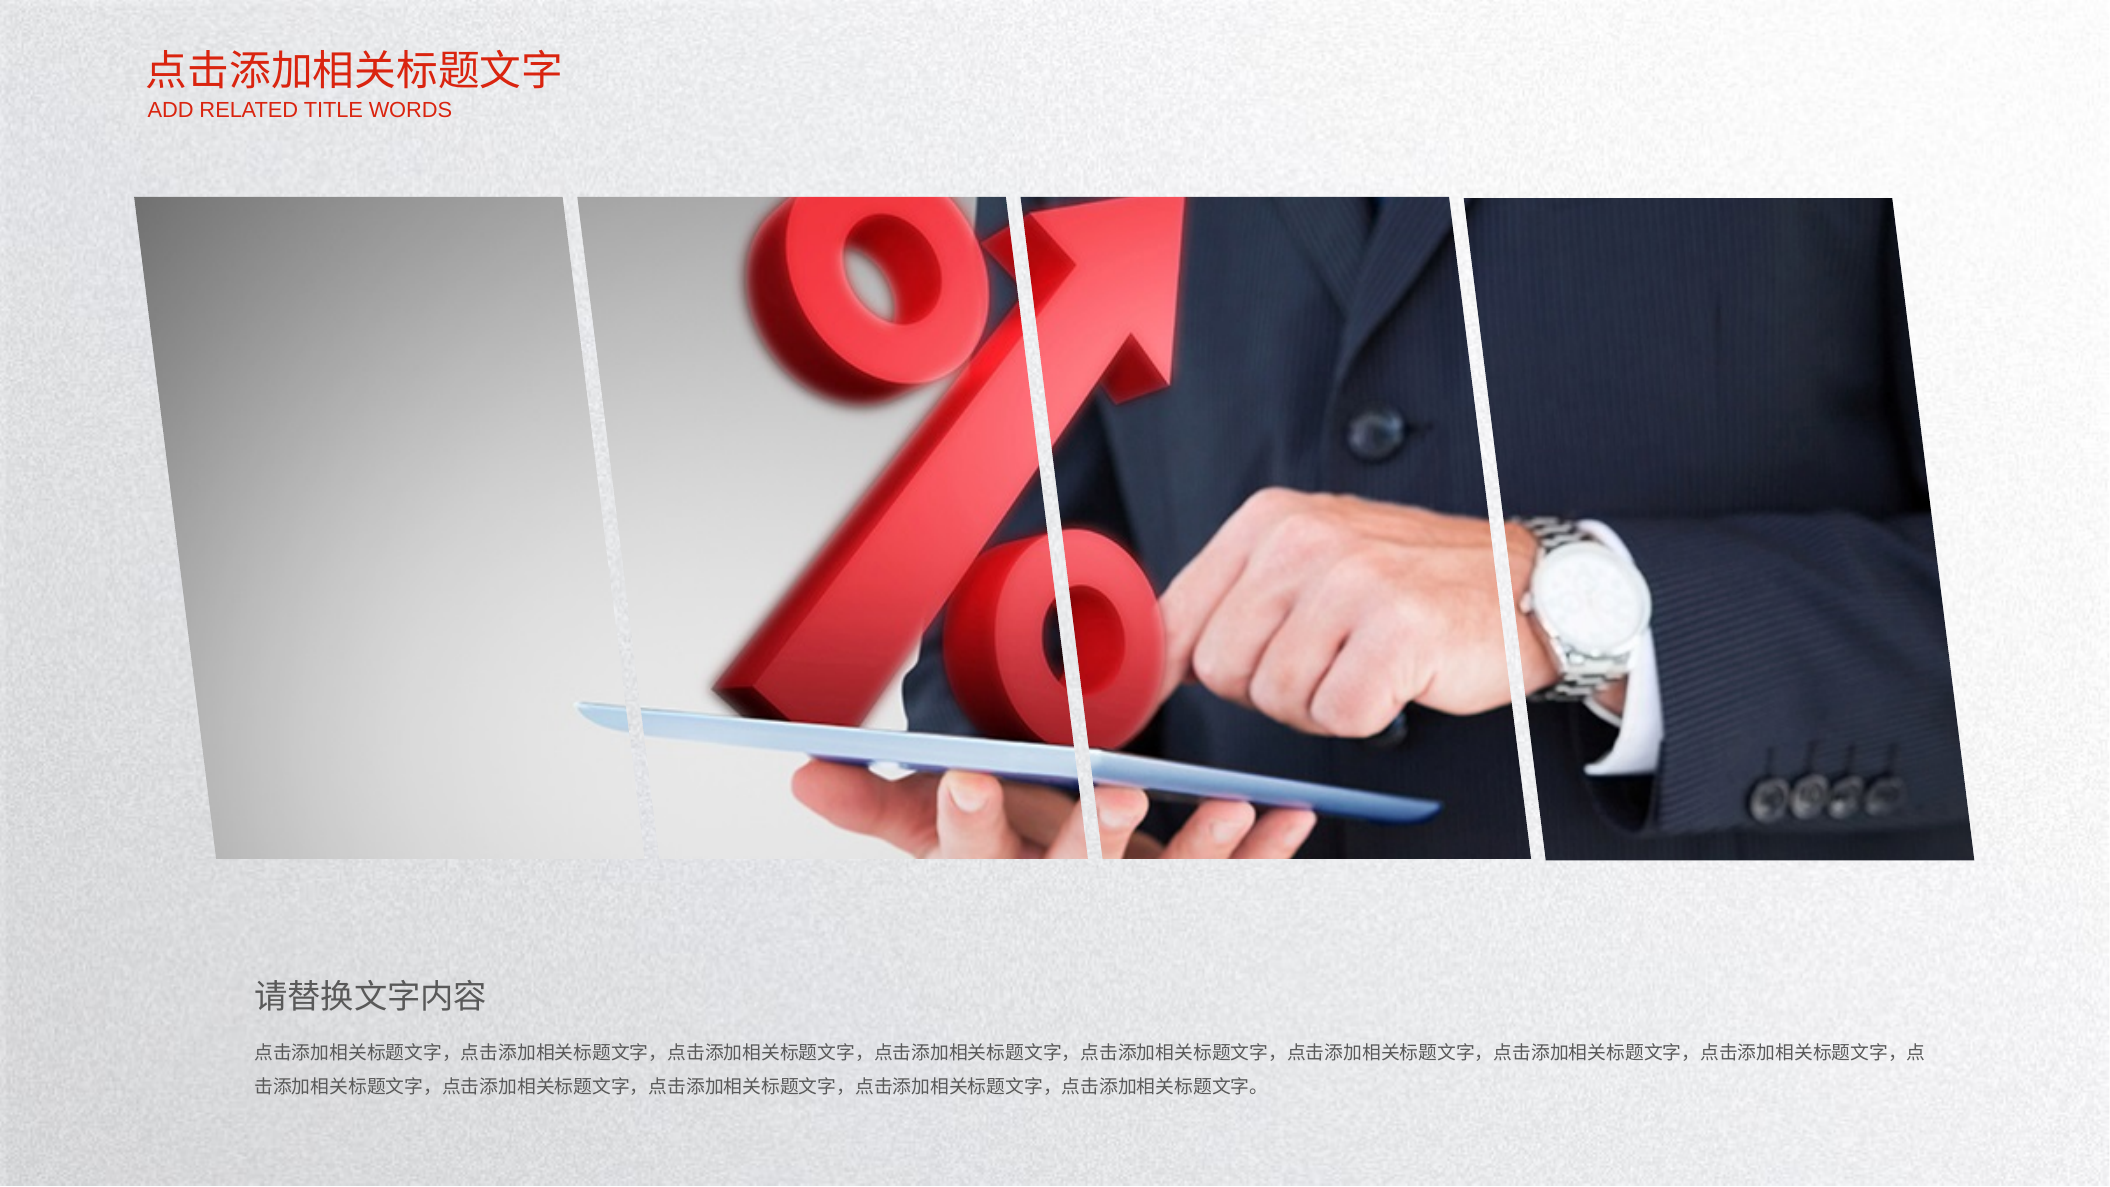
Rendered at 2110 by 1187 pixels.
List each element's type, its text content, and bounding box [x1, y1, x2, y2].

text_box [132, 195, 646, 860]
text_box [1019, 195, 1533, 860]
picture [0, 0, 2110, 1186]
text_box 请替换文字内容 [239, 968, 547, 1023]
text_box ADD RELATED TITLE WORDS [147, 96, 453, 123]
text_box [1462, 197, 1976, 862]
text_box [576, 195, 1090, 860]
text_box 点击添加相关标题文字 [145, 43, 564, 95]
text_box 点击添加相关标题文字，点击添加相关标题文字，点击添加相关标题文字，点击添加相关标题文字，点击添加相关标题文字，点击添加相关标题文字，点击添加相关标题文字，点击添加相关标题文字，点击添加相关标题文字，点击添加相关标题文字，点击添加相关标题文字，点击添加相关标题文字，点击添加相关标题文字。 [239, 1022, 1953, 1113]
